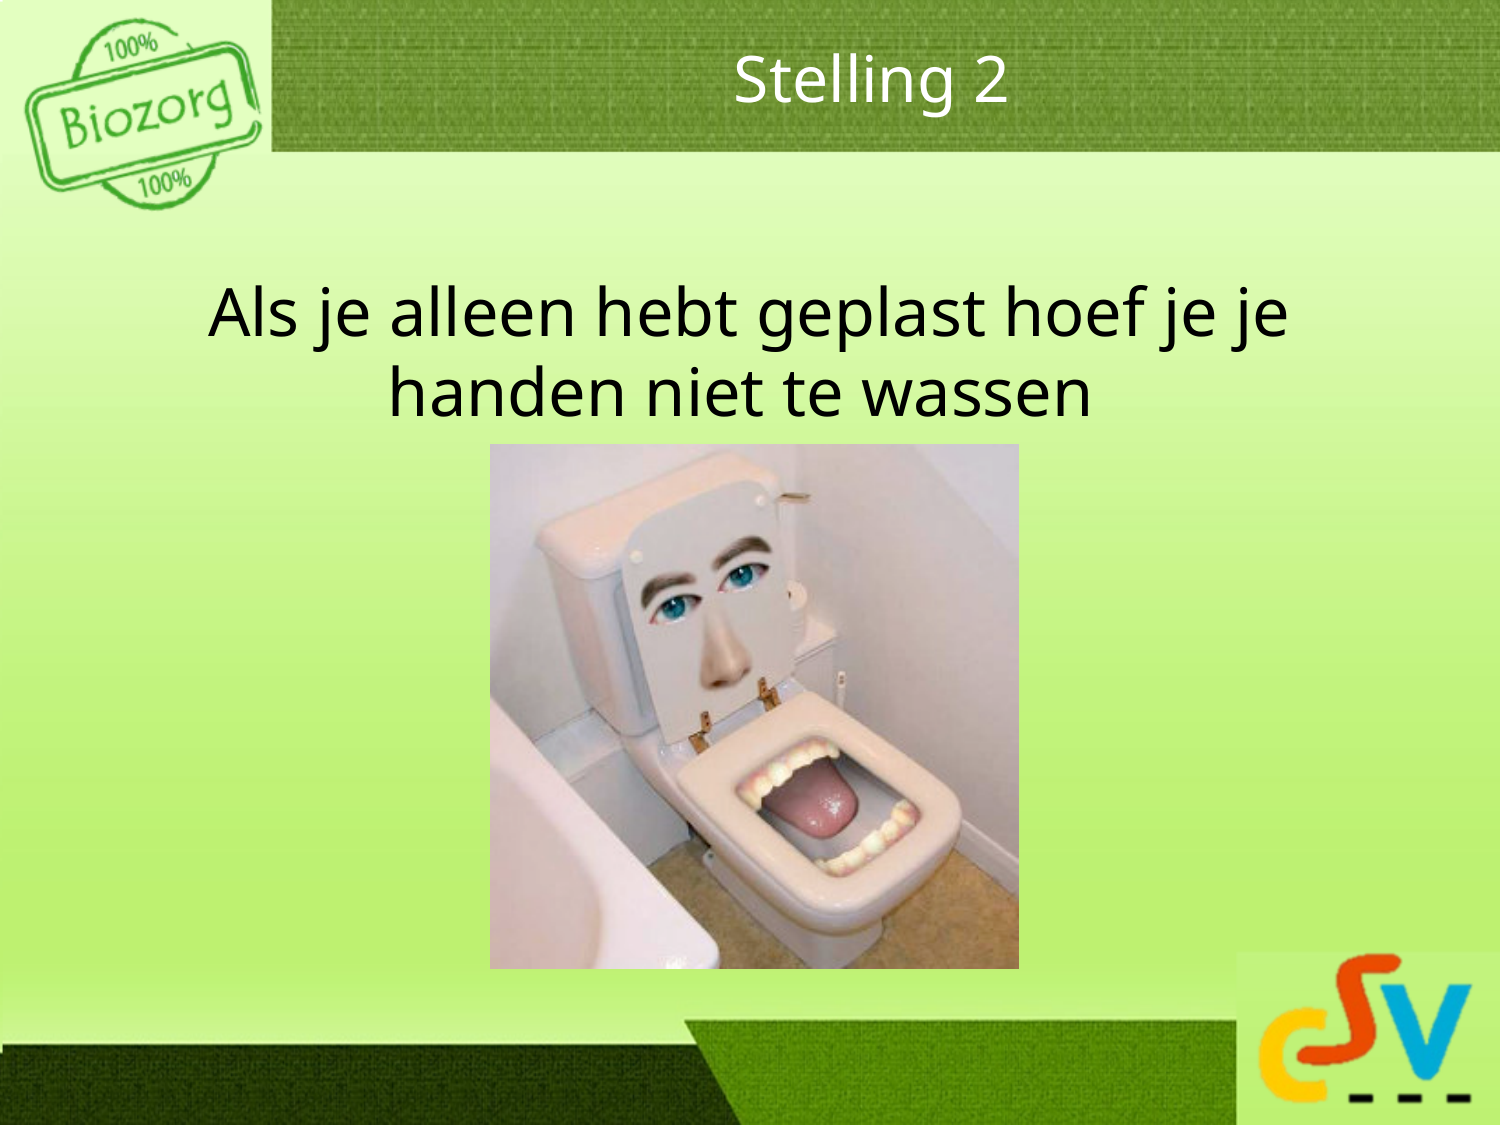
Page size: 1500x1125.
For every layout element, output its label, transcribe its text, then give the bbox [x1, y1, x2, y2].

title Stelling 2 [197, 30, 1500, 124]
picture [0, 0, 1500, 1125]
list Als je alleen hebt geplast hoef je je handen niet te wassen [75, 262, 1425, 1005]
